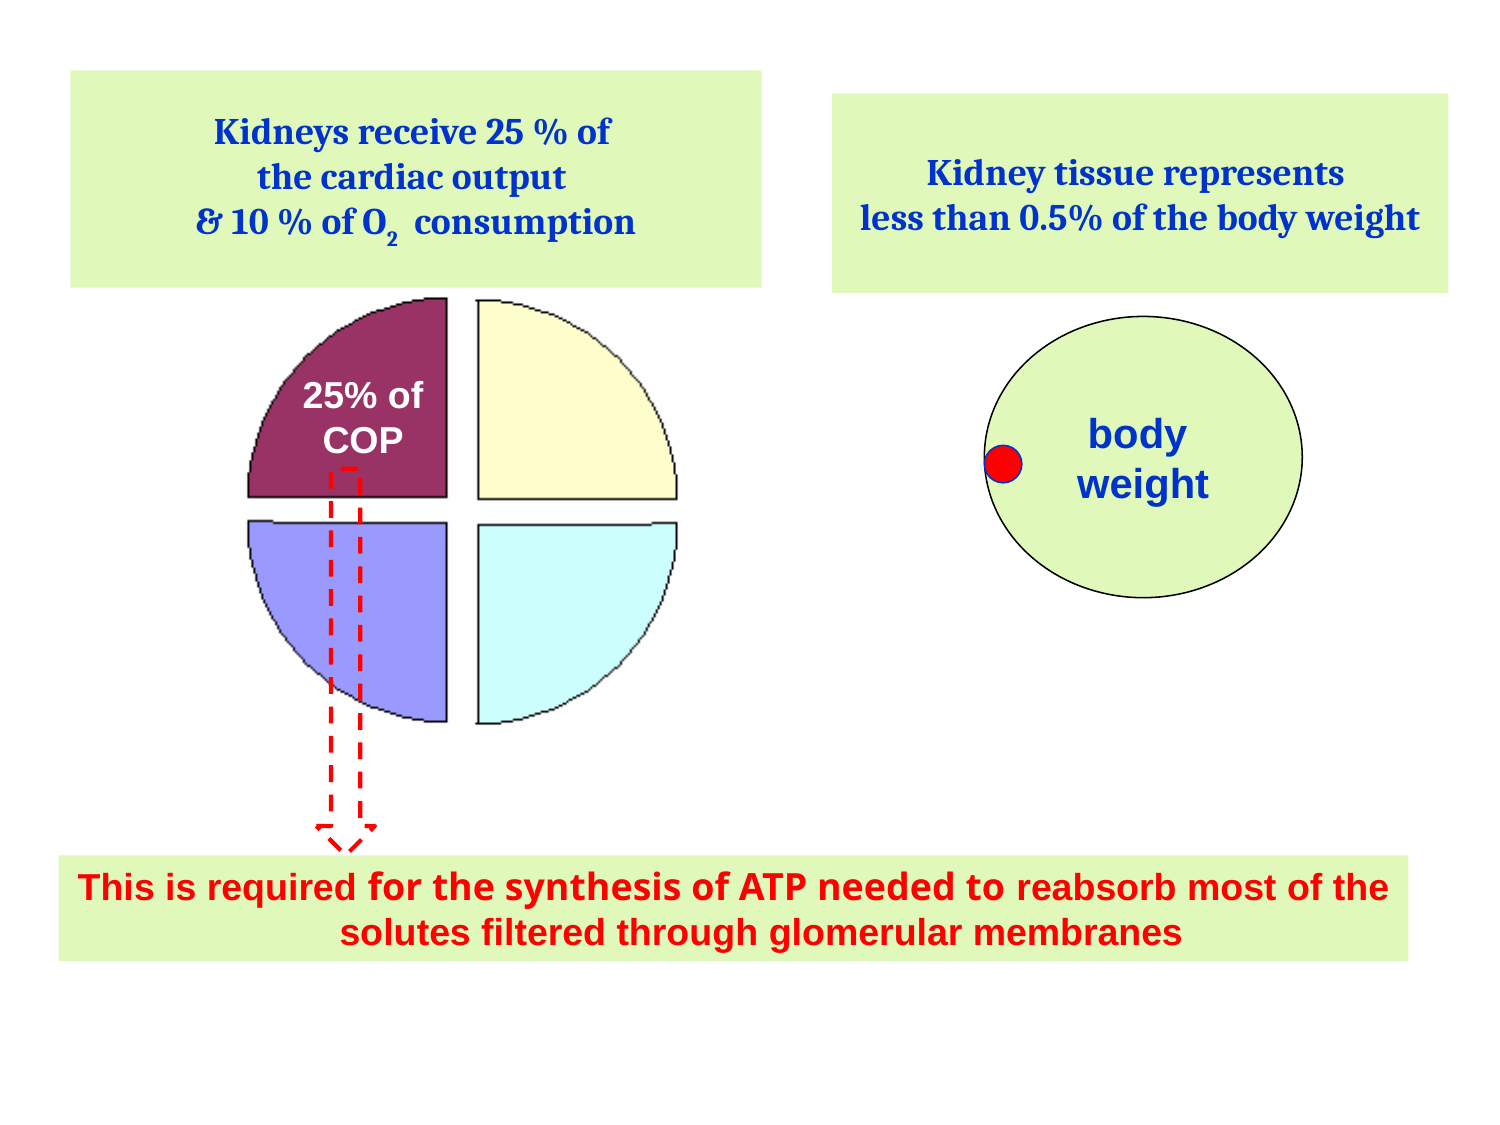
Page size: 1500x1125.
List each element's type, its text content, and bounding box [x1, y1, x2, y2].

text_box [984, 445, 1022, 483]
text_box Kidney tissue represents less than 0.5% of the body weight [831, 93, 1449, 293]
title Kidneys receive 25 % of the cardiac output & 10 % of O2 consumption [70, 70, 762, 288]
text_box body weight [984, 316, 1303, 598]
text_box This is required for the synthesis of ATP needed to reabsorb most of the solutes filtered through glomerular membranes [58, 855, 1409, 961]
text_box [314, 746, 377, 856]
picture [234, 292, 682, 739]
